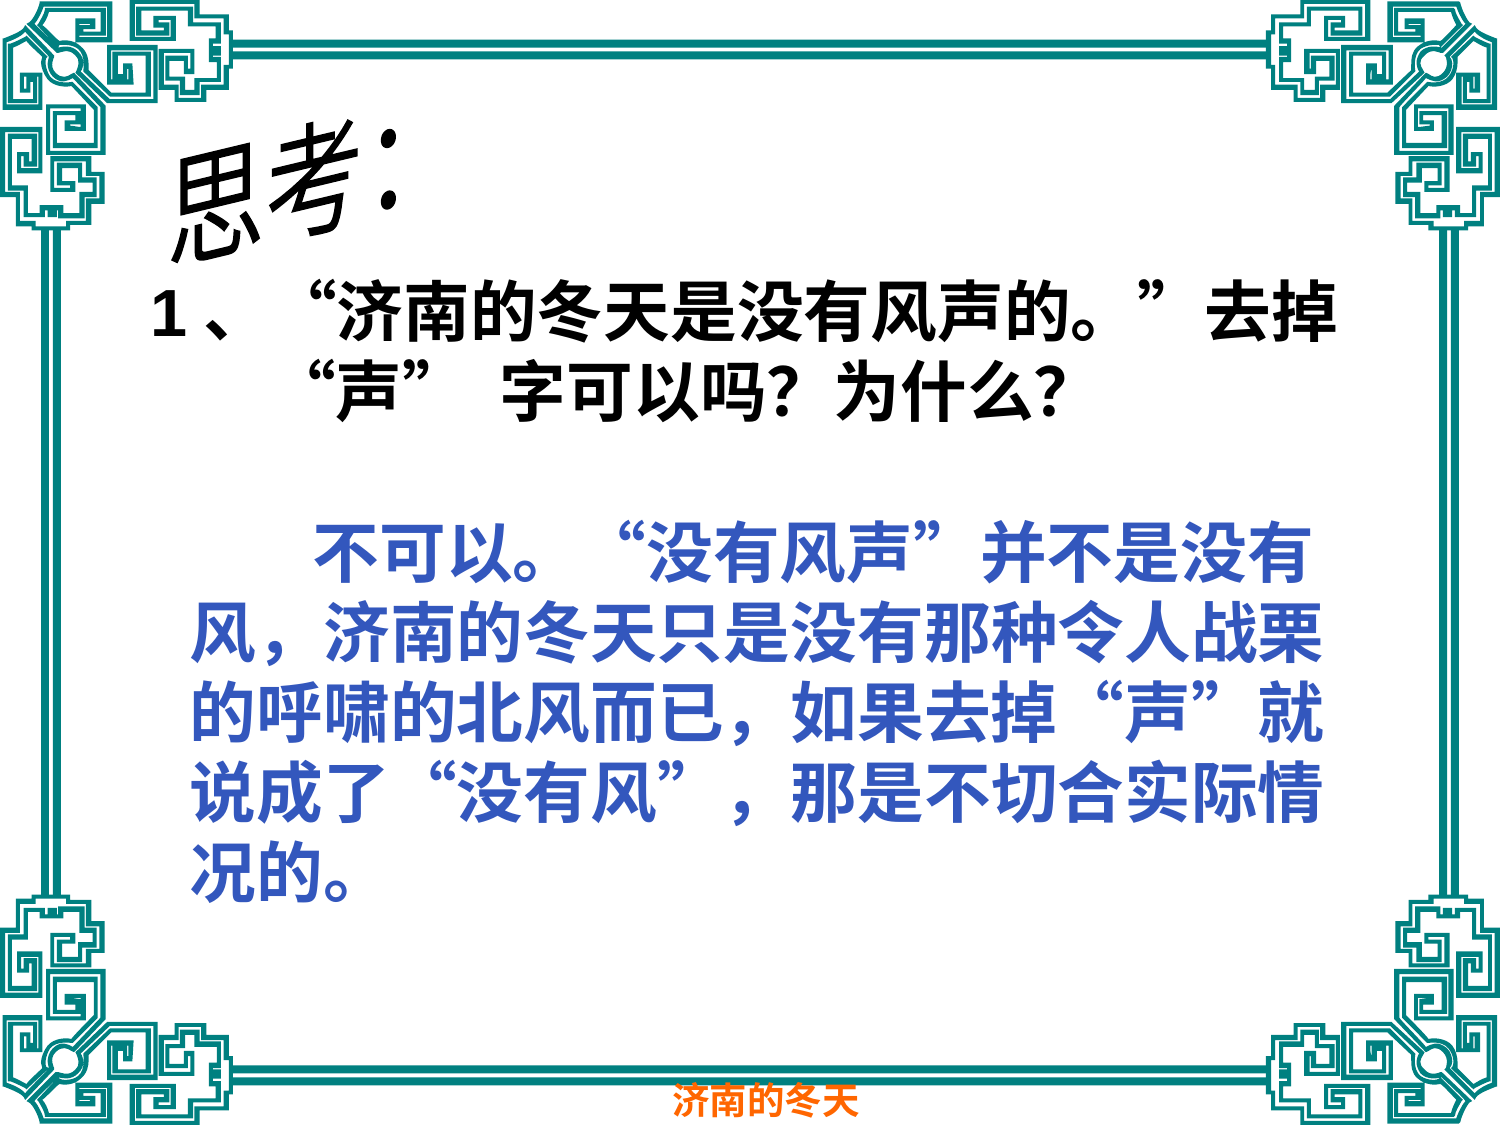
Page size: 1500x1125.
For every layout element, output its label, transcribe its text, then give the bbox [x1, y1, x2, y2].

text_box 不可以。“没有风声”并不是没有风，济南的冬天只是没有那种令人战栗的呼啸的北风而已，如果去掉“声”就说成了“没有风”，那是不切合实际情况的。 [100, 503, 1388, 918]
text_box 1、“济南的冬天是没有风声的。”去掉“声” 字可以吗？为什么？ [135, 262, 1412, 438]
